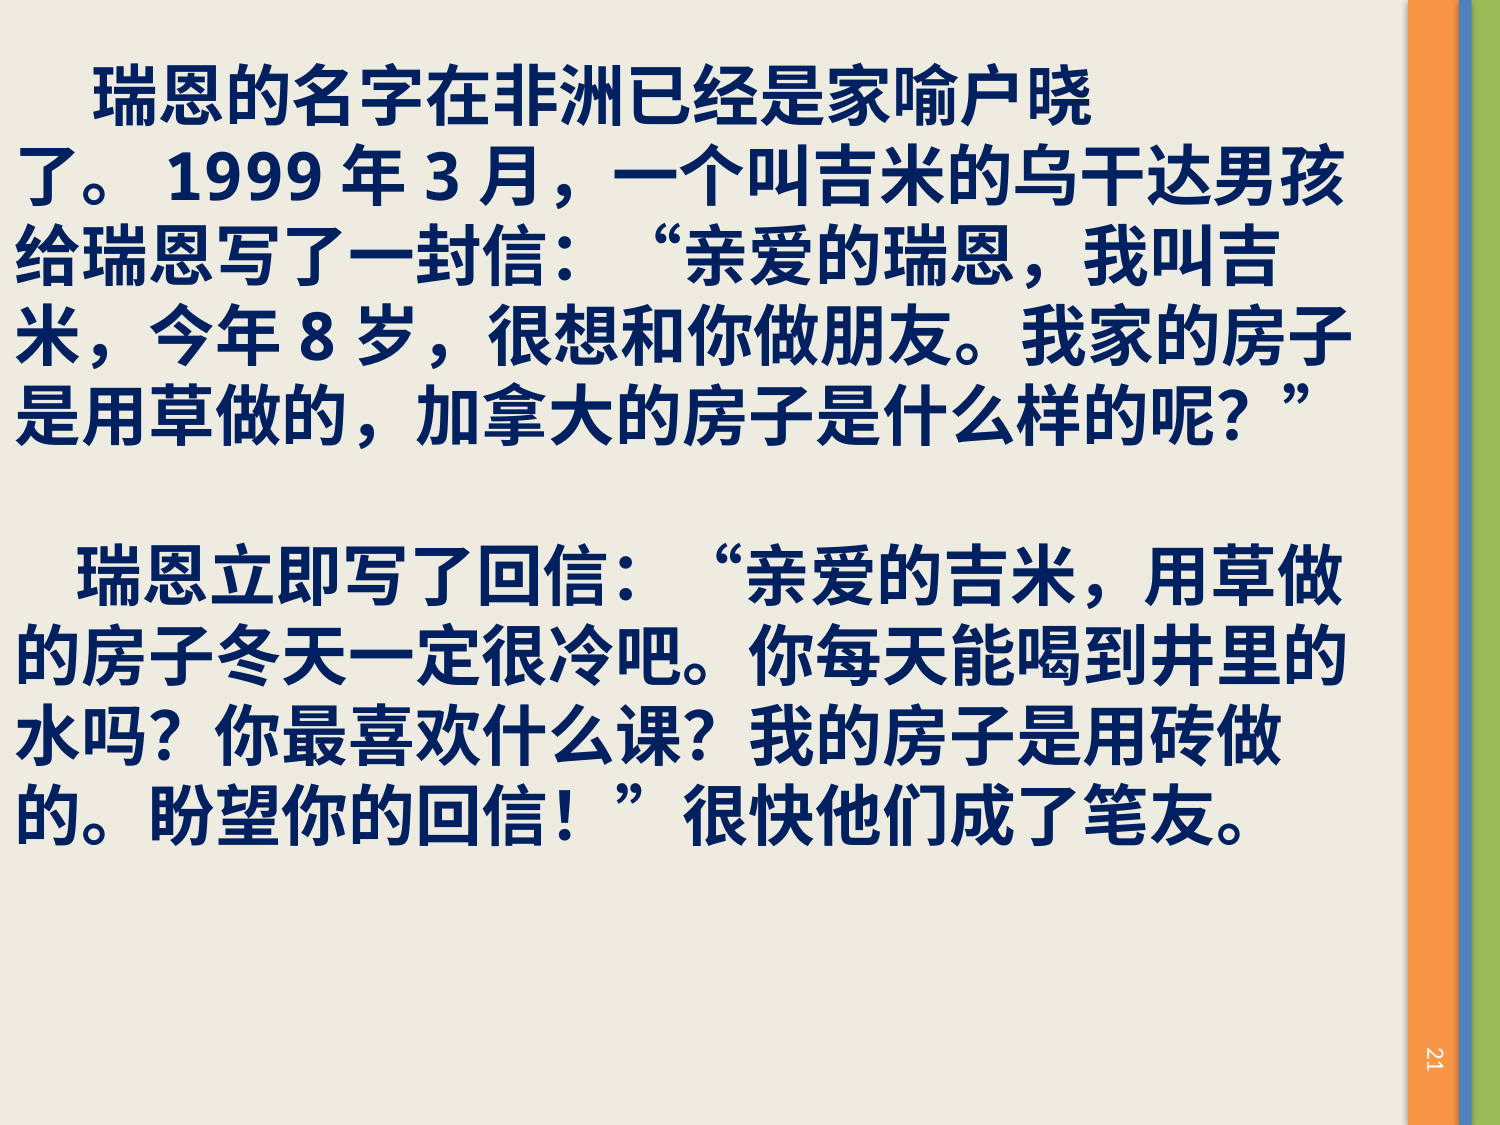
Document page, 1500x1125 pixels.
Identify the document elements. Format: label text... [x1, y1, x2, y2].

text_box 瑞恩的名字在非洲已经是家喻户晓了。1999年3月，一个叫吉米的乌干达男孩给瑞恩写了一封信：“亲爱的瑞恩，我叫吉米，今年8岁，很想和你做朋友。我家的房子是用草做的，加拿大的房子是什么样的呢？” 瑞恩立即写了回信：“亲爱的吉米，用草做的房子冬天一定很冷吧。你每天能喝到井里的水吗？你最喜欢什么课？我的房子是用砖做的。盼望你的回信！”很快他们成了笔友。 [0, 46, 1407, 997]
slide_number 21 [1407, 928, 1468, 1088]
